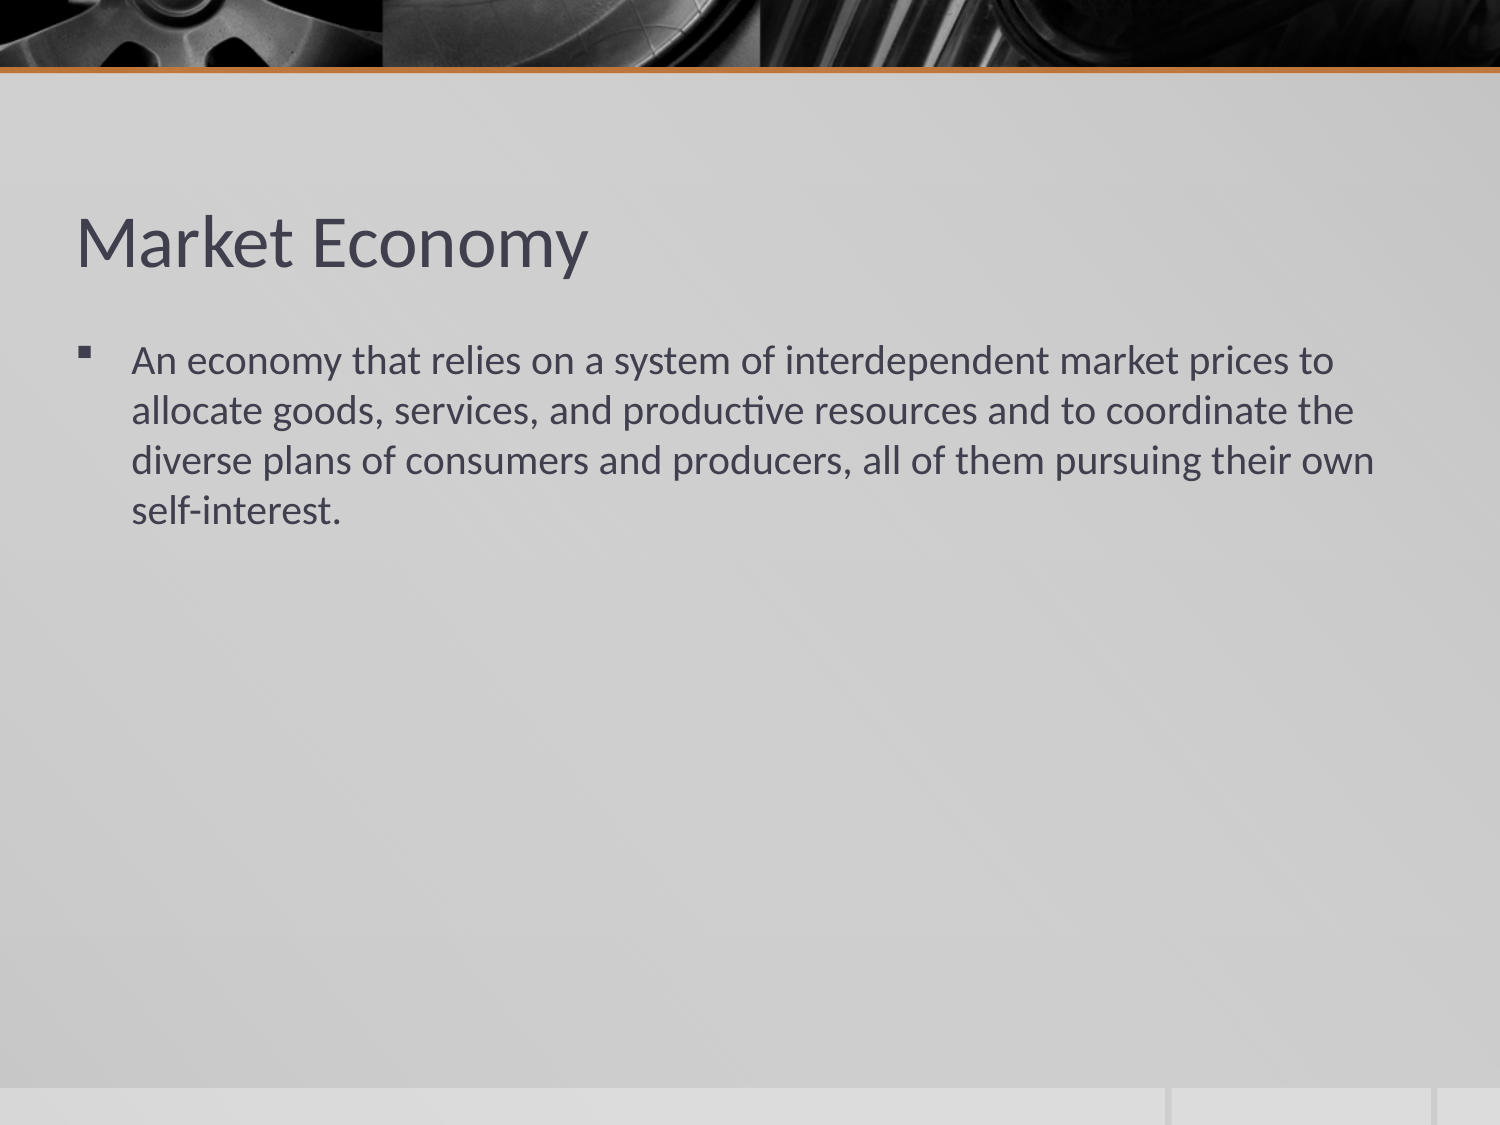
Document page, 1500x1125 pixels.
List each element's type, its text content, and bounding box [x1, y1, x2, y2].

title Market Economy [75, 162, 1425, 313]
picture [0, 0, 1500, 67]
list An economy that relies on a system of interdependent market prices to allocate goods, services, and productive resources and to coordinate the diverse plans of consumers and producers, all of them pursuing their own self-interest. [75, 324, 1425, 1005]
